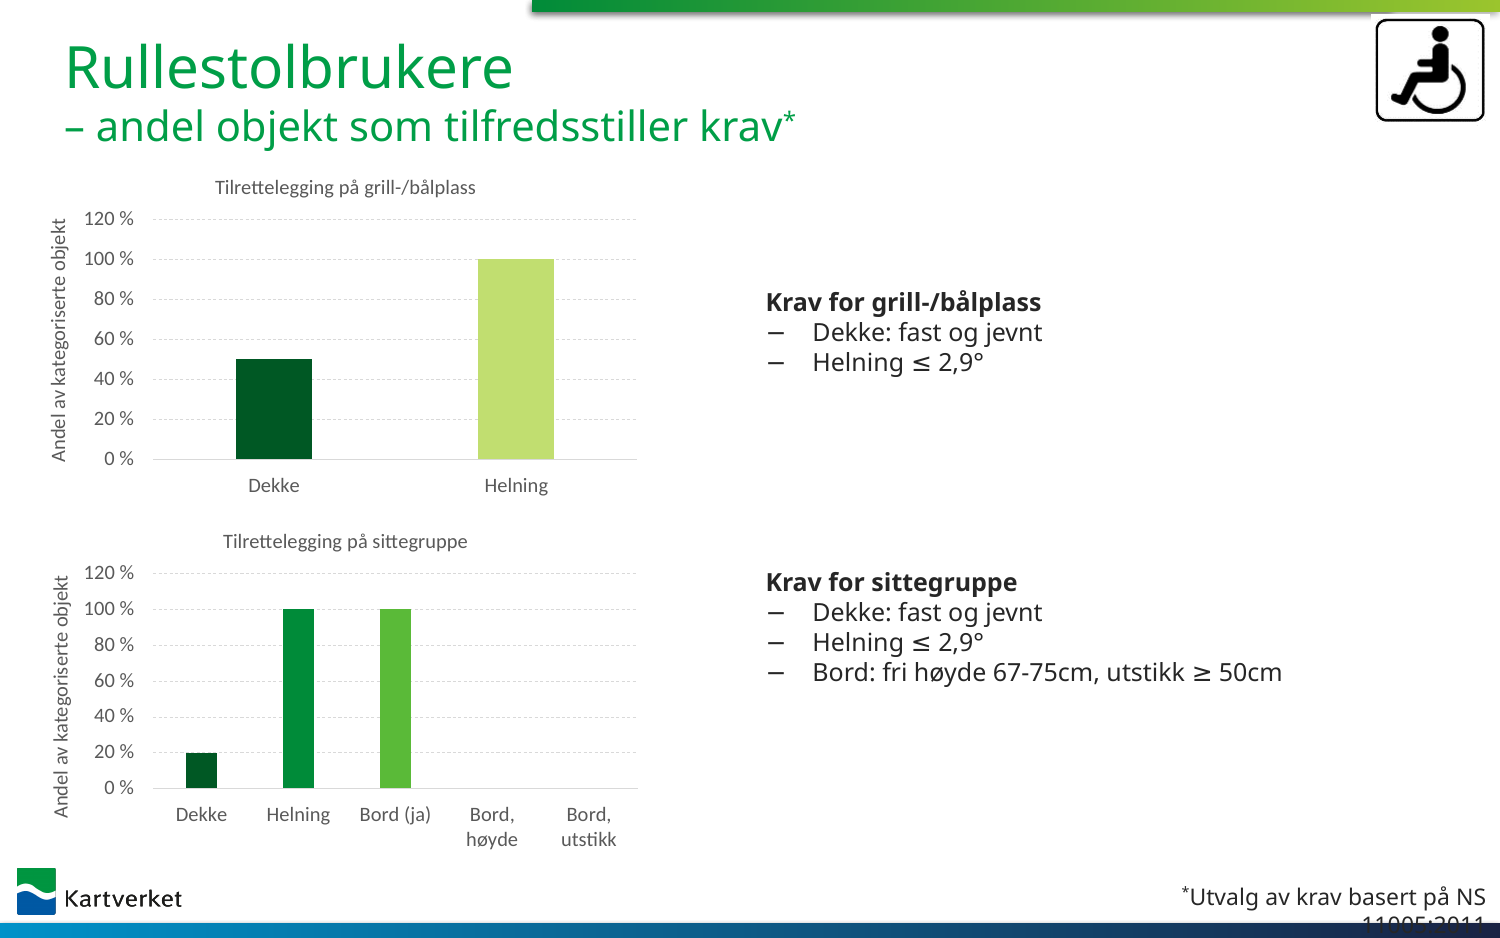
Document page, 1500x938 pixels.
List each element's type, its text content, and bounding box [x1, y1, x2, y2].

picture [41, 520, 650, 859]
text_box Krav for sittegruppe Dekke: fast og jevnt Helning ≤ 2,9° Bord: fri høyde 67-75cm, utstikk ≥ 50cm [750, 559, 1500, 694]
text_box Rullestolbrukere – andel objekt som tilfredsstiller krav* [49, 14, 1431, 158]
text_box *Utvalg av krav basert på NS 11005:2011 [1068, 873, 1500, 938]
text_box Krav for grill-/bålplass Dekke: fast og jevnt Helning ≤ 2,9° [750, 279, 1452, 384]
picture [41, 166, 650, 505]
picture [1371, 13, 1491, 127]
